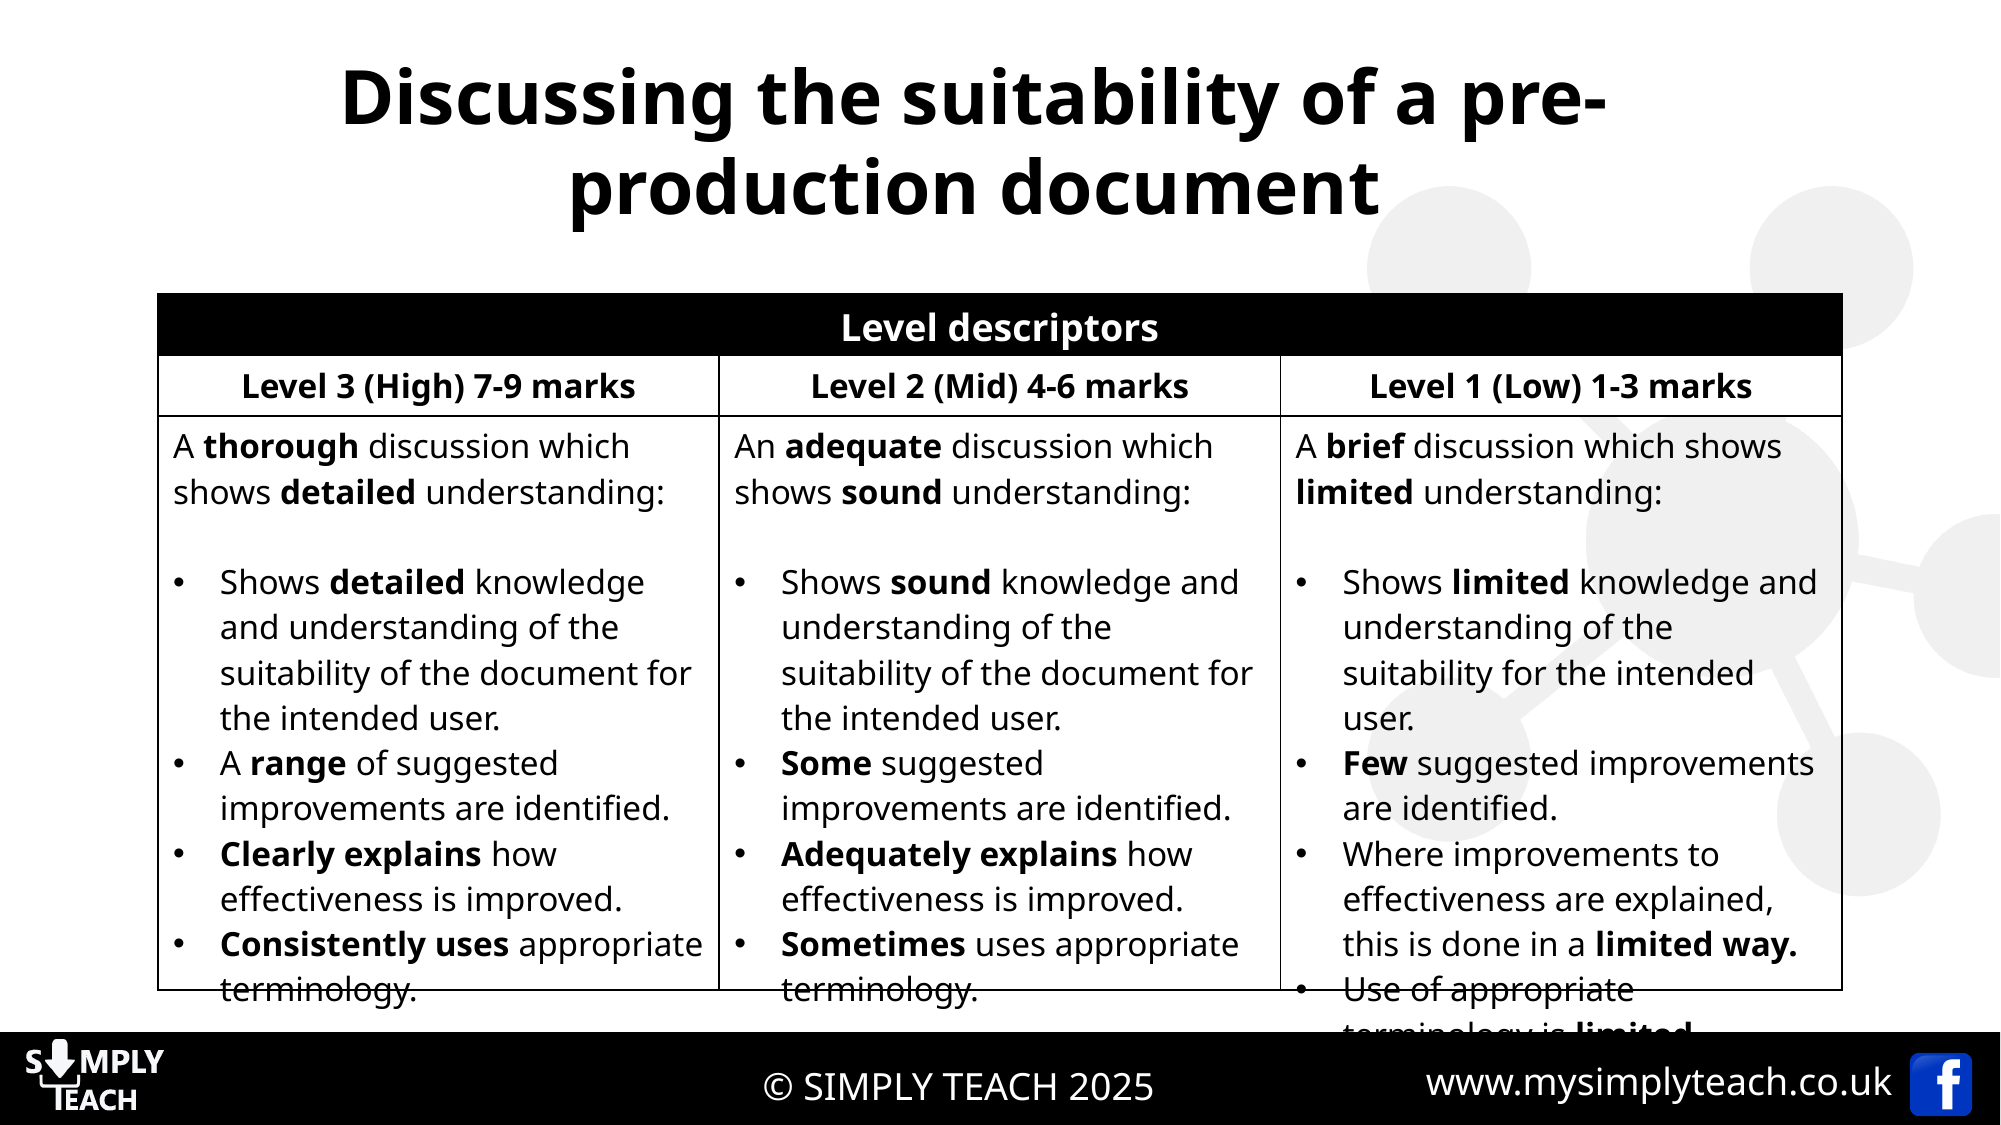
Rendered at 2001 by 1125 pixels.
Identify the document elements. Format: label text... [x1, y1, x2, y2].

text_box Discussing the suitability of a pre-production document [184, 42, 1765, 237]
picture [1907, 1050, 1975, 1119]
table_header Level descriptors [159, 295, 1841, 354]
table_cell Level 2 (Mid) 4-6 marks [720, 356, 1280, 415]
table_cell A thorough discussion which shows detailed understanding: Shows detailed knowledge and understanding of the suitability of the document for the intended user. A range of suggested improvements are identified. Clearly explains how effectiveness is improved. Consistently uses appropriate terminology. [159, 417, 718, 989]
table_cell A brief discussion which shows limited understanding: Shows limited knowledge and understanding of the suitability for the intended user. Few suggested improvements are identified. Where improvements to effectiveness are explained, this is done in a limited way. Use of appropriate terminology is limited. [1281, 417, 1841, 989]
picture [15, 1033, 182, 1122]
table_cell Level 3 (High) 7-9 marks [159, 356, 718, 415]
table_cell An adequate discussion which shows sound understanding: Shows sound knowledge and understanding of the suitability of the document for the intended user. Some suggested improvements are identified. Adequately explains how effectiveness is improved. Sometimes uses appropriate terminology. [720, 417, 1280, 989]
table_cell Level 1 (Low) 1-3 marks [1281, 356, 1841, 415]
